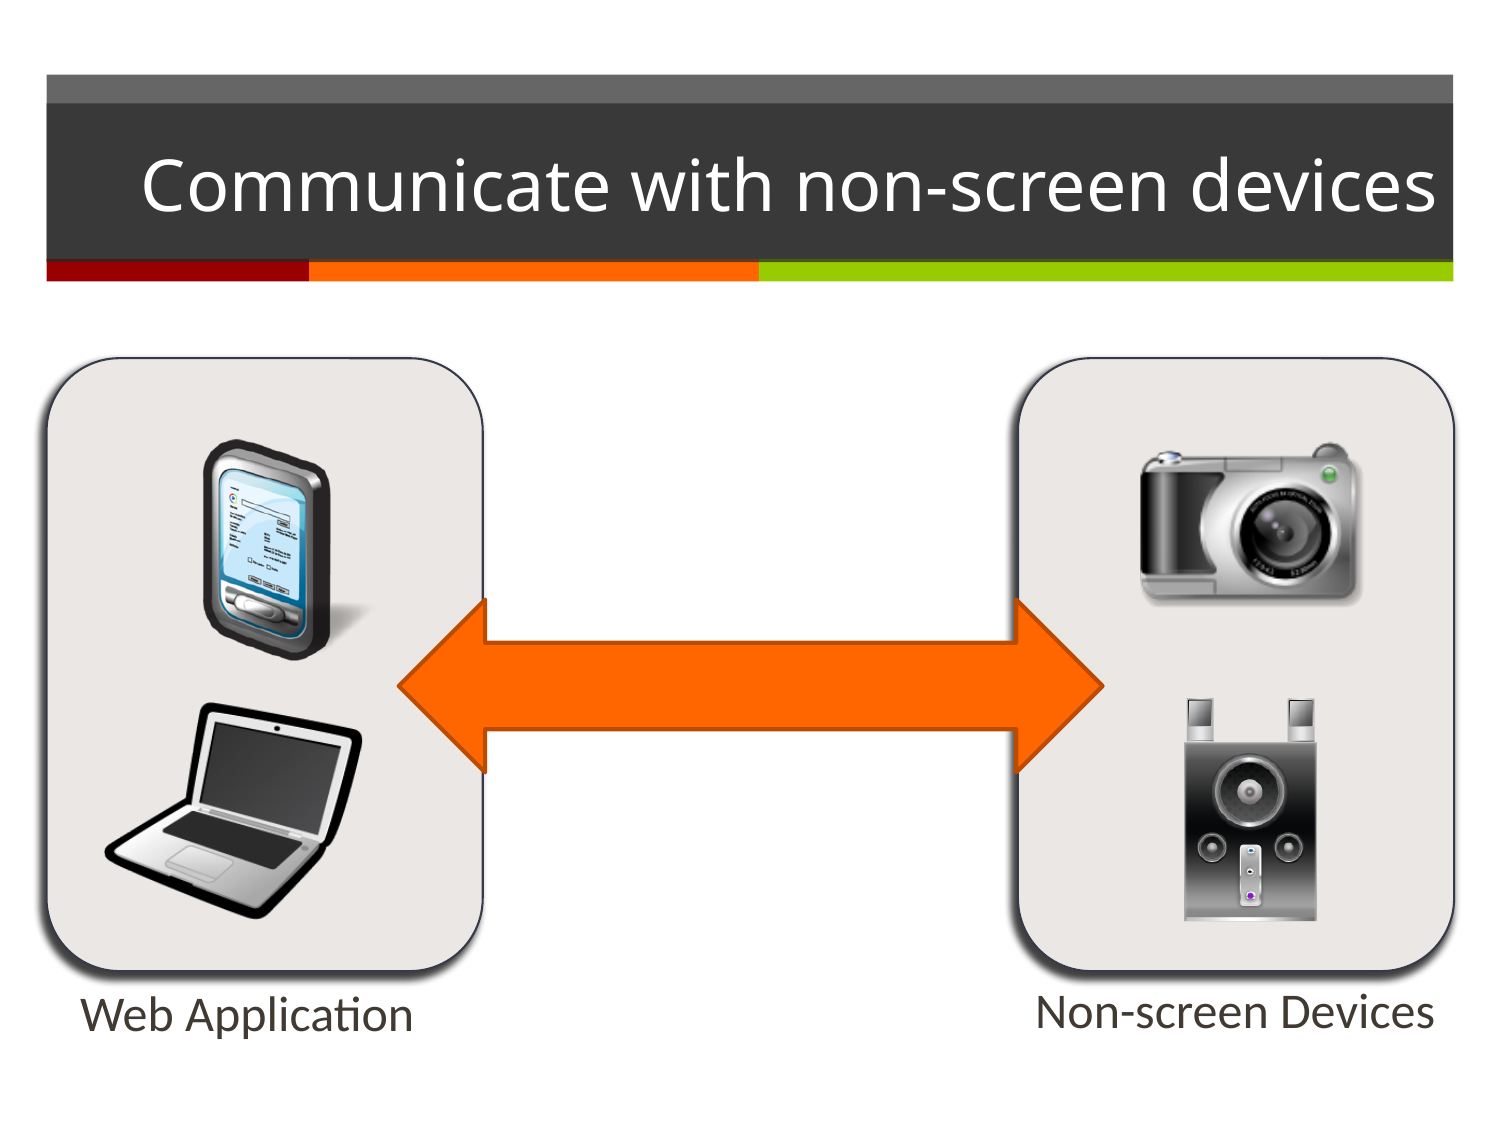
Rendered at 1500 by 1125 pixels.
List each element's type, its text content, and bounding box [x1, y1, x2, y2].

text_box [45, 357, 484, 973]
title Communicate with non-screen devices [46, 103, 1454, 263]
text_box Web Application [65, 973, 430, 1049]
picture [95, 673, 372, 949]
picture [156, 434, 387, 665]
text_box [1016, 357, 1456, 971]
text_box [396, 597, 1105, 775]
picture [1138, 413, 1367, 642]
text_box Non-screen Devices [1020, 971, 1451, 1046]
picture [1138, 696, 1365, 923]
